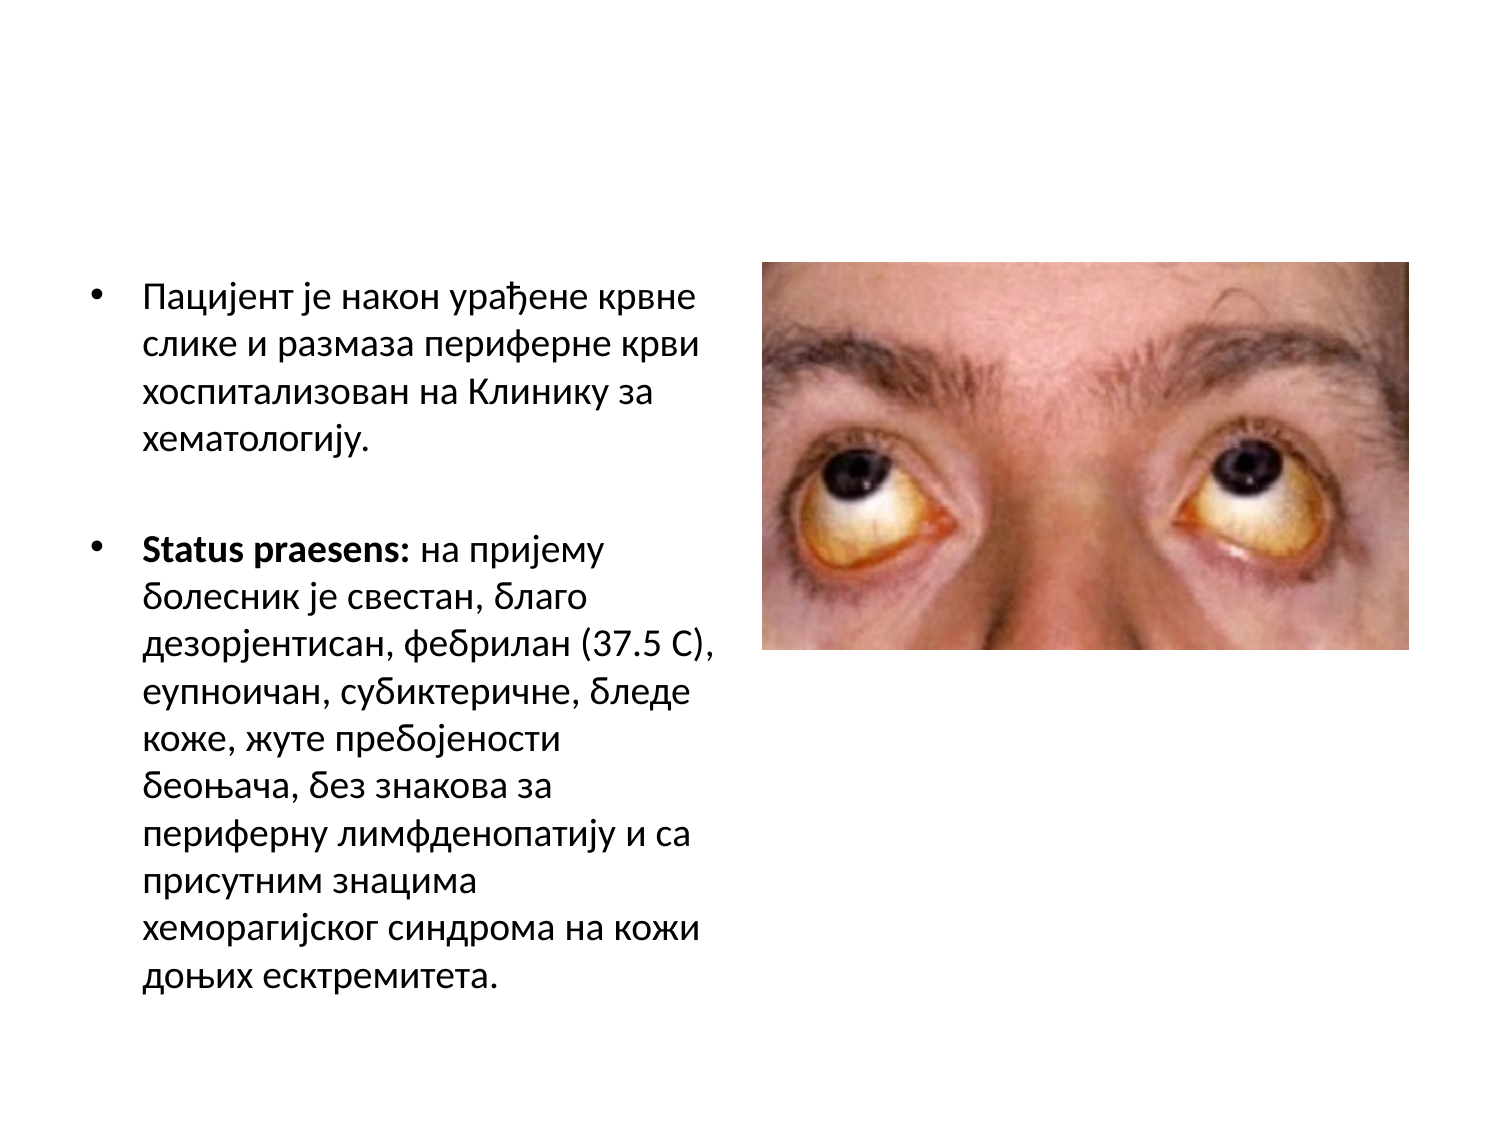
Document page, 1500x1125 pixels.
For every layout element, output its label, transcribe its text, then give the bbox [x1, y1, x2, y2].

list Пацијент је након урађене крвне слике и размаза периферне крви хоспитализован на Клинику за хематологију. Status praesens: на пријему болесник је свестан, благо дезорјентисан, фебрилан (37.5 C), еупноичан, субиктеричне, бледе коже, жуте пребојености беоњача, без знакова за периферну лимфденопатију и са присутним знацима хеморагијског синдрома на кожи доњих есктремитета. [75, 262, 738, 1005]
picture [762, 262, 1409, 651]
